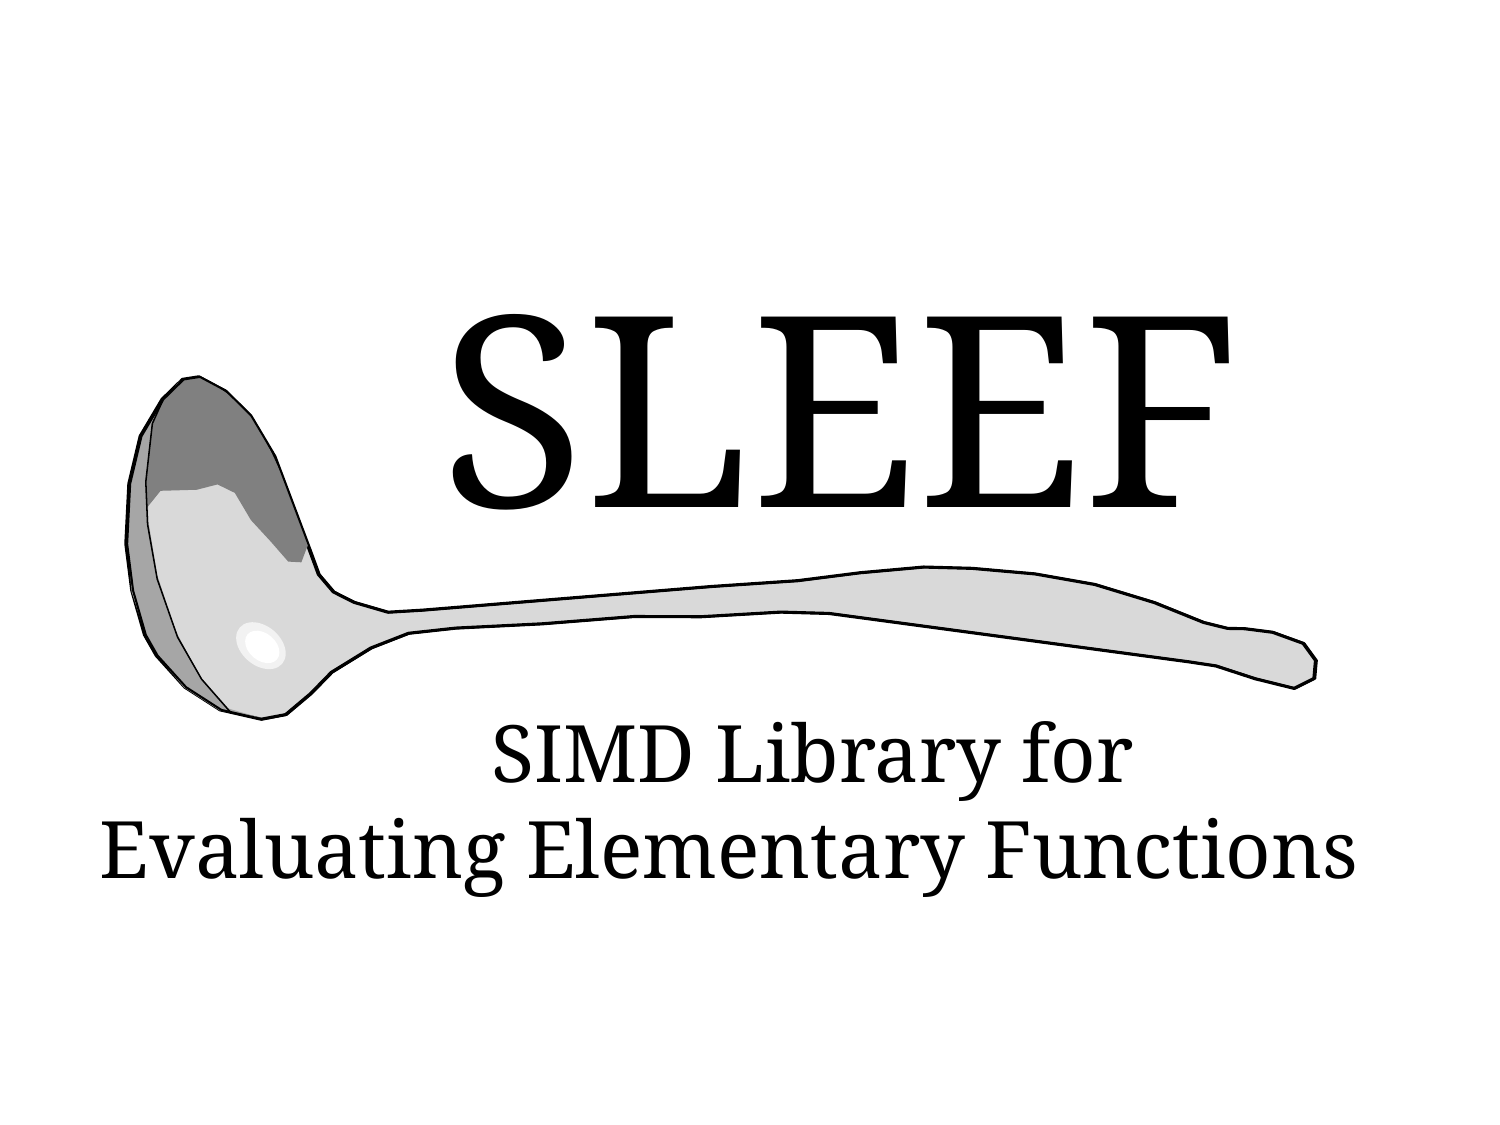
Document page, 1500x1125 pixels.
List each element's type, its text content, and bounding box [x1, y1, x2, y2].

text_box [161, 374, 1319, 722]
text_box SIMD Library for Evaluating Elementary Functions [85, 696, 1374, 902]
text_box [143, 399, 233, 715]
text_box SLEEF [425, 233, 1257, 569]
text_box [125, 404, 228, 714]
